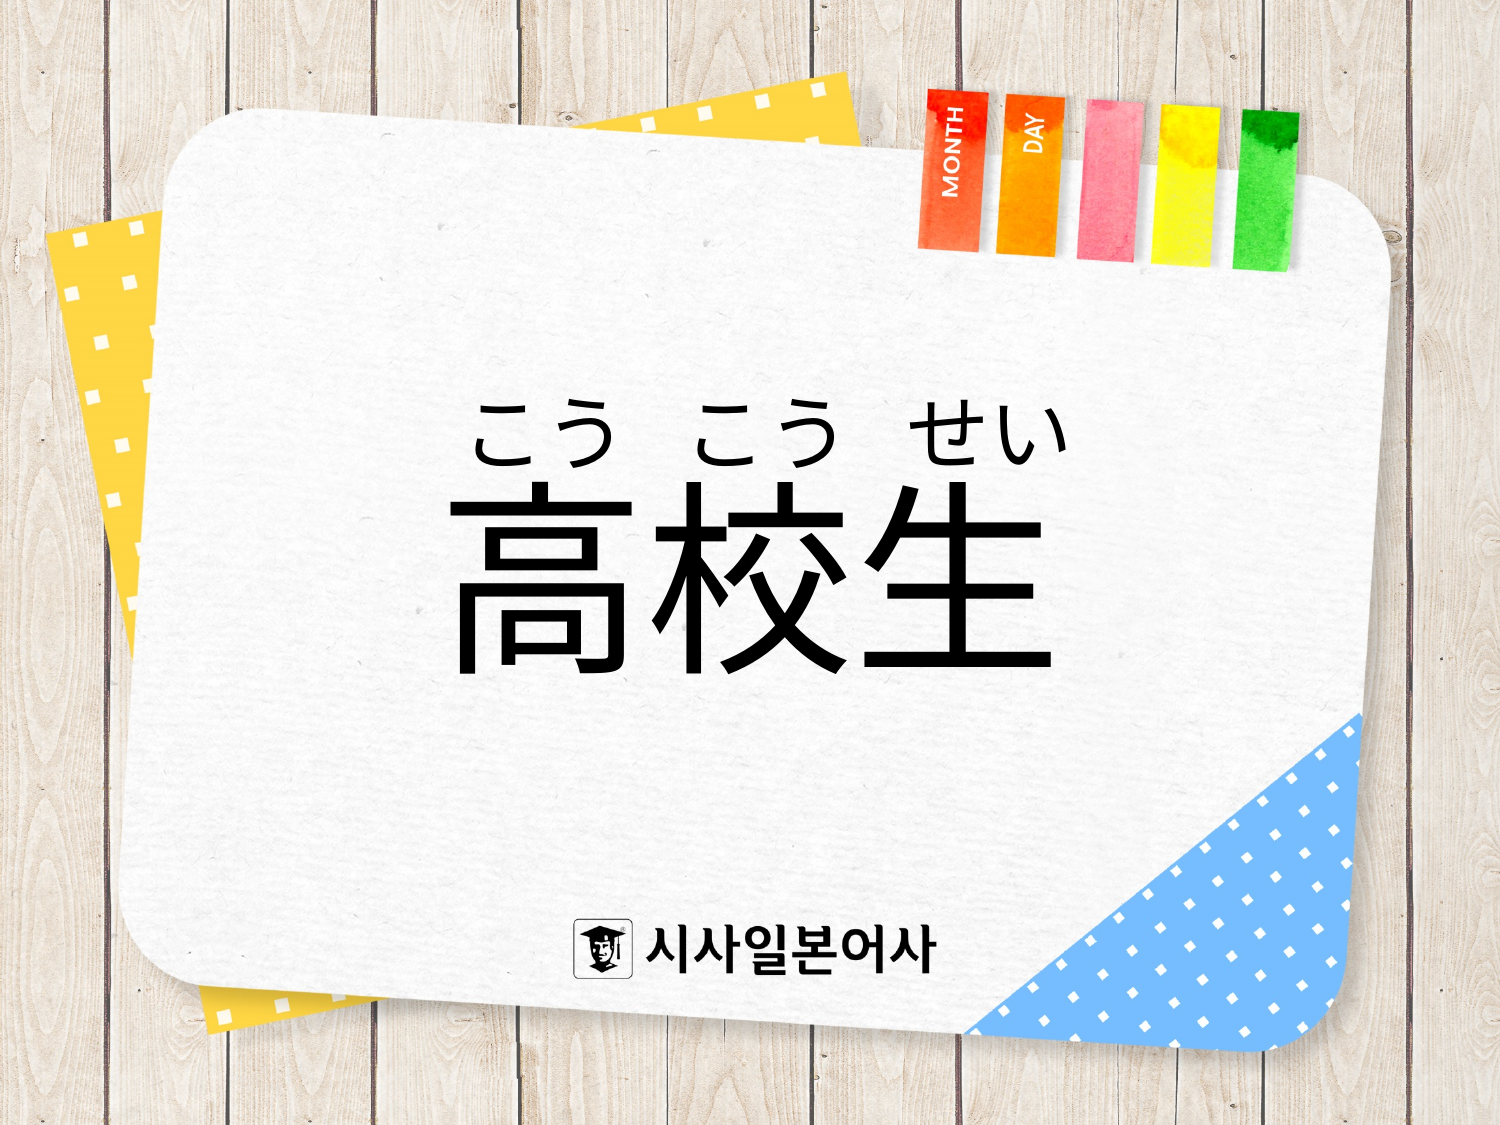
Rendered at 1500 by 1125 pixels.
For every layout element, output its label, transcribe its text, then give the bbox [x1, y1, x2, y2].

picture [0, 0, 1500, 1125]
text_box こう こう せい [446, 373, 1089, 489]
title 高校生 [75, 338, 1425, 811]
